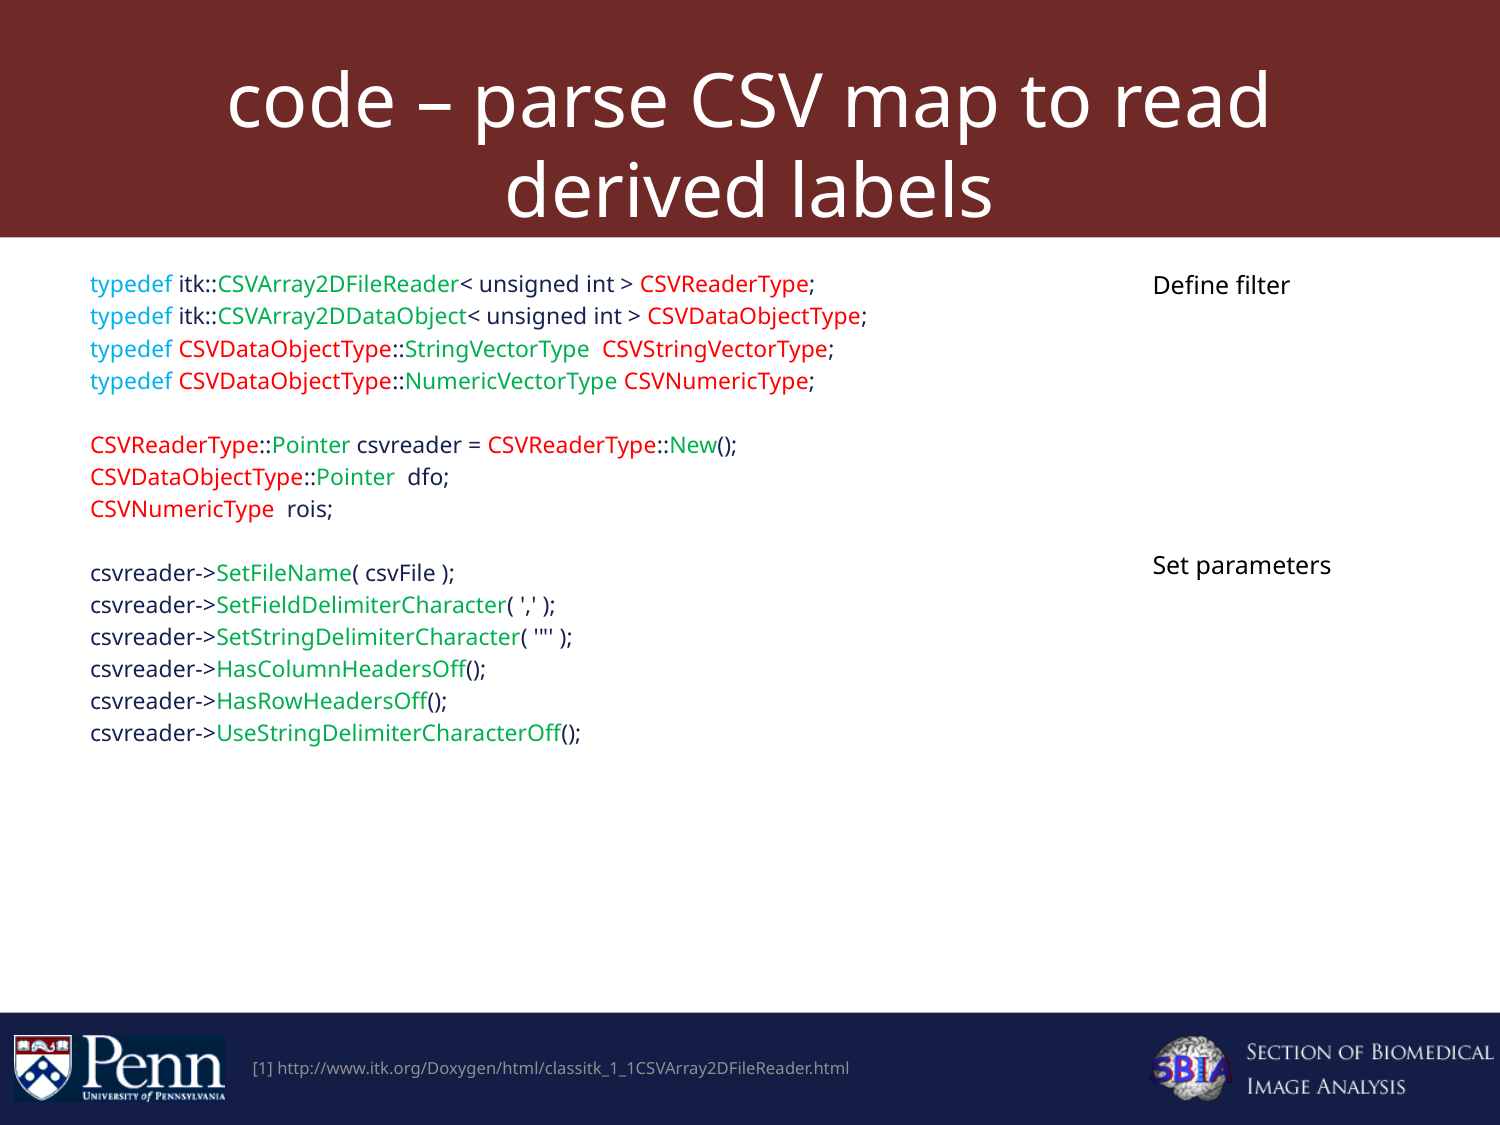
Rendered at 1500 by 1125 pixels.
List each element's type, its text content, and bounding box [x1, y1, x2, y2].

list typedef itk::CSVArray2DFileReader< unsigned int > CSVReaderType; typedef itk::CSVArray2DDataObject< unsigned int > CSVDataObjectType; typedef CSVDataObjectType::StringVectorType CSVStringVectorType; typedef CSVDataObjectType::NumericVectorType CSVNumericType; CSVReaderType::Pointer csvreader = CSVReaderType::New(); CSVDataObjectType::Pointer dfo; CSVNumericType rois; csvreader->SetFileName( csvFile ); csvreader->SetFieldDelimiterCharacter( ',' ); csvreader->SetStringDelimiterCharacter( '"' ); csvreader->HasColumnHeadersOff(); csvreader->HasRowHeadersOff(); csvreader->UseStringDelimiterCharacterOff(); [75, 262, 1100, 1013]
footer [1] http://www.itk.org/Doxygen/html/classitk_1_1CSVArray2DFileReader.html [237, 1037, 1038, 1098]
list Define filter Set parameters [1137, 262, 1425, 1013]
picture [14, 1035, 225, 1102]
title code – parse CSV map to read derived labels [75, 45, 1425, 238]
picture [1149, 1034, 1494, 1103]
